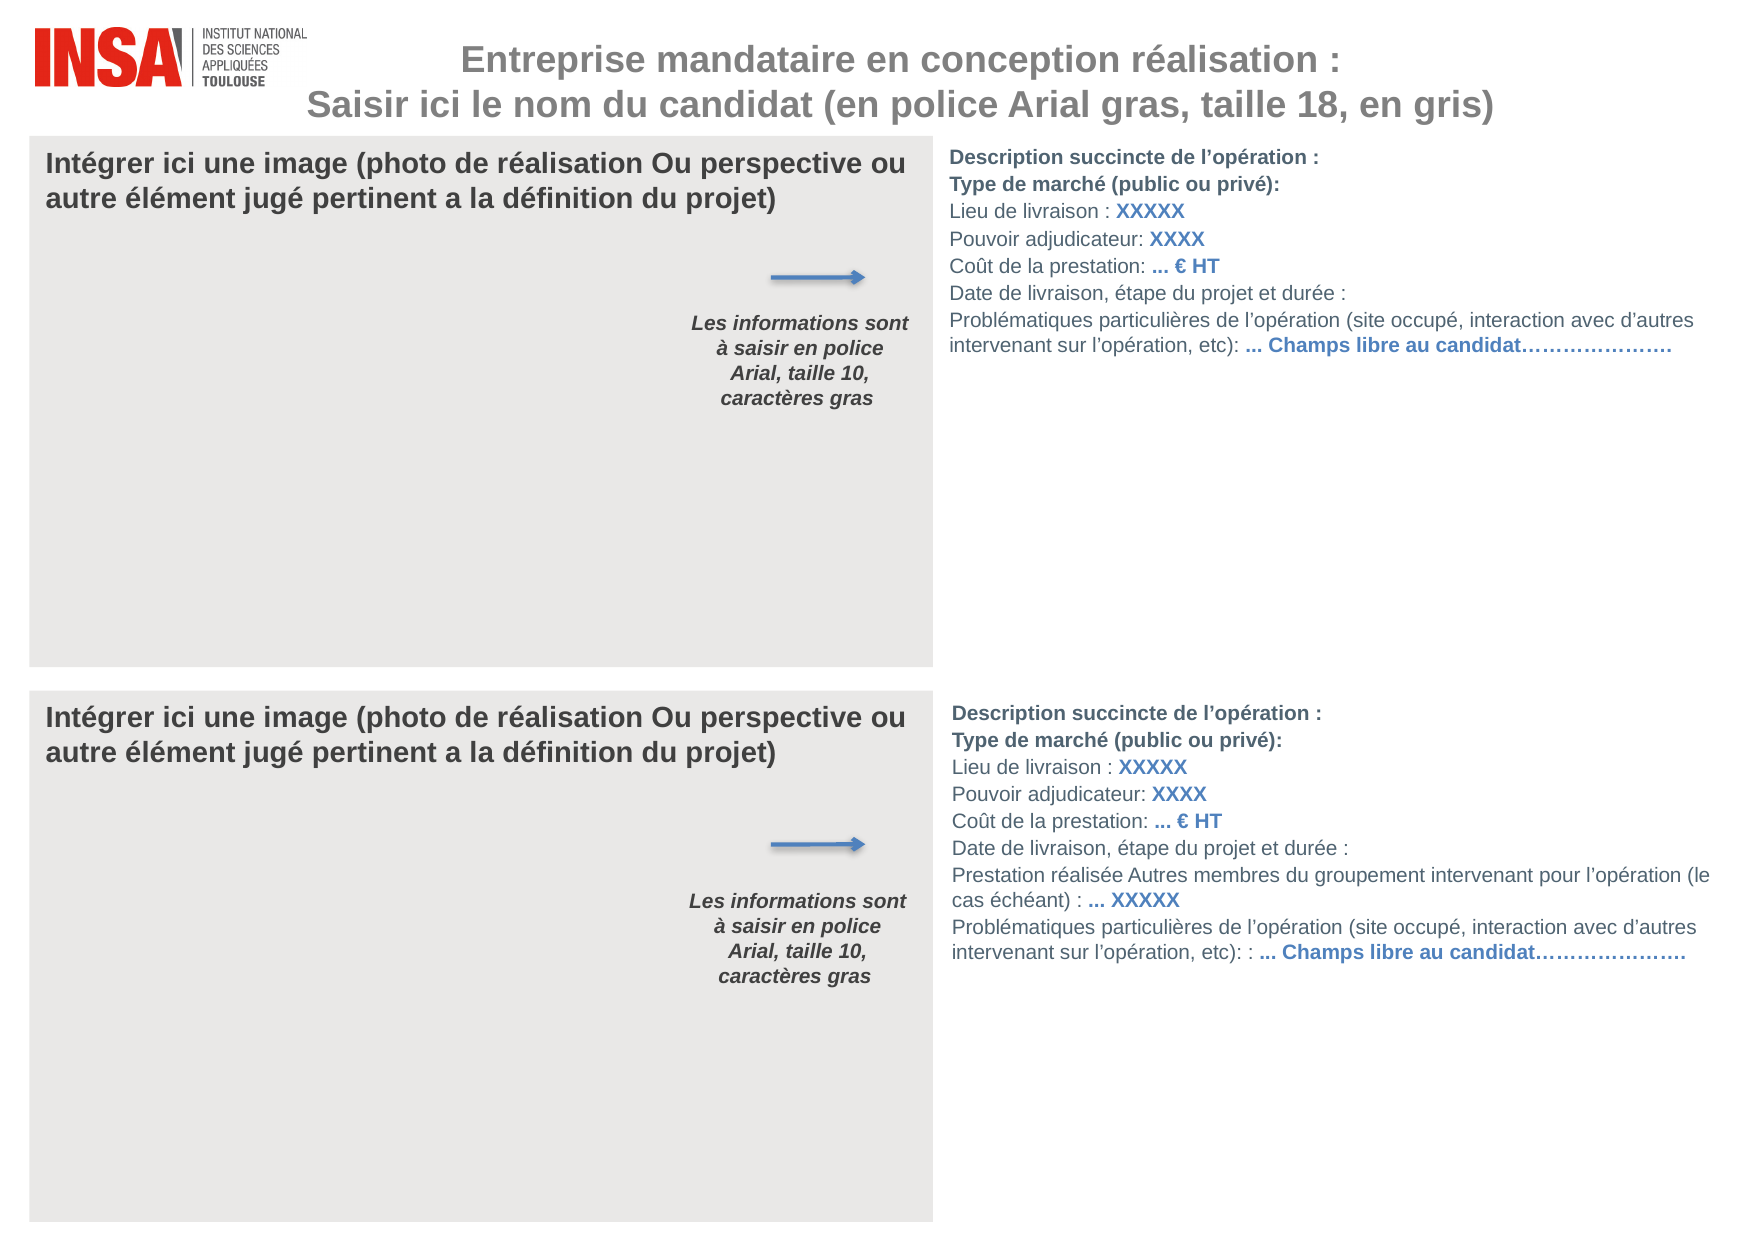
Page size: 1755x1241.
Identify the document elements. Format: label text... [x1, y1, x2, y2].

text_box Les informations sont à saisir en police Arial, taille 10, caractères gras [676, 302, 925, 509]
text_box Intégrer ici une image (photo de réalisation Ou perspective ou autre élément jugé pertinent a la définition du projet) [29, 690, 933, 1222]
text_box Description succincte de l’opération : Type de marché (public ou privé): Lieu de livraison : XXXXX Pouvoir adjudicateur: XXXX Coût de la prestation: ... € HT Date de livraison, étape du projet et durée : Problématiques particulières de l’opération (site occupé, interaction avec d’autres intervenant sur l’opération, etc): ... Champs libre au candidat…………………. [933, 135, 1755, 668]
text_box Entreprise mandataire en conception réalisation : Saisir ici le nom du candidat (en police Arial gras, taille 18, en gris) [239, 26, 1564, 135]
text_box Intégrer ici une image (photo de réalisation Ou perspective ou autre élément jugé pertinent a la définition du projet) [29, 135, 933, 668]
picture [34, 27, 308, 88]
text_box Description succincte de l’opération : Type de marché (public ou privé): Lieu de livraison : XXXXX Pouvoir adjudicateur: XXXX Coût de la prestation: ... € HT Date de livraison, étape du projet et durée : Prestation réalisée Autres membres du groupement intervenant pour l’opération (le cas échéant) : ... XXXXX Problématiques particulières de l’opération (site occupé, interaction avec d’autres intervenant sur l’opération, etc): : ... Champs libre au candidat…………………. [935, 691, 1743, 1223]
text_box Les informations sont à saisir en police Arial, taille 10, caractères gras [673, 880, 922, 1087]
